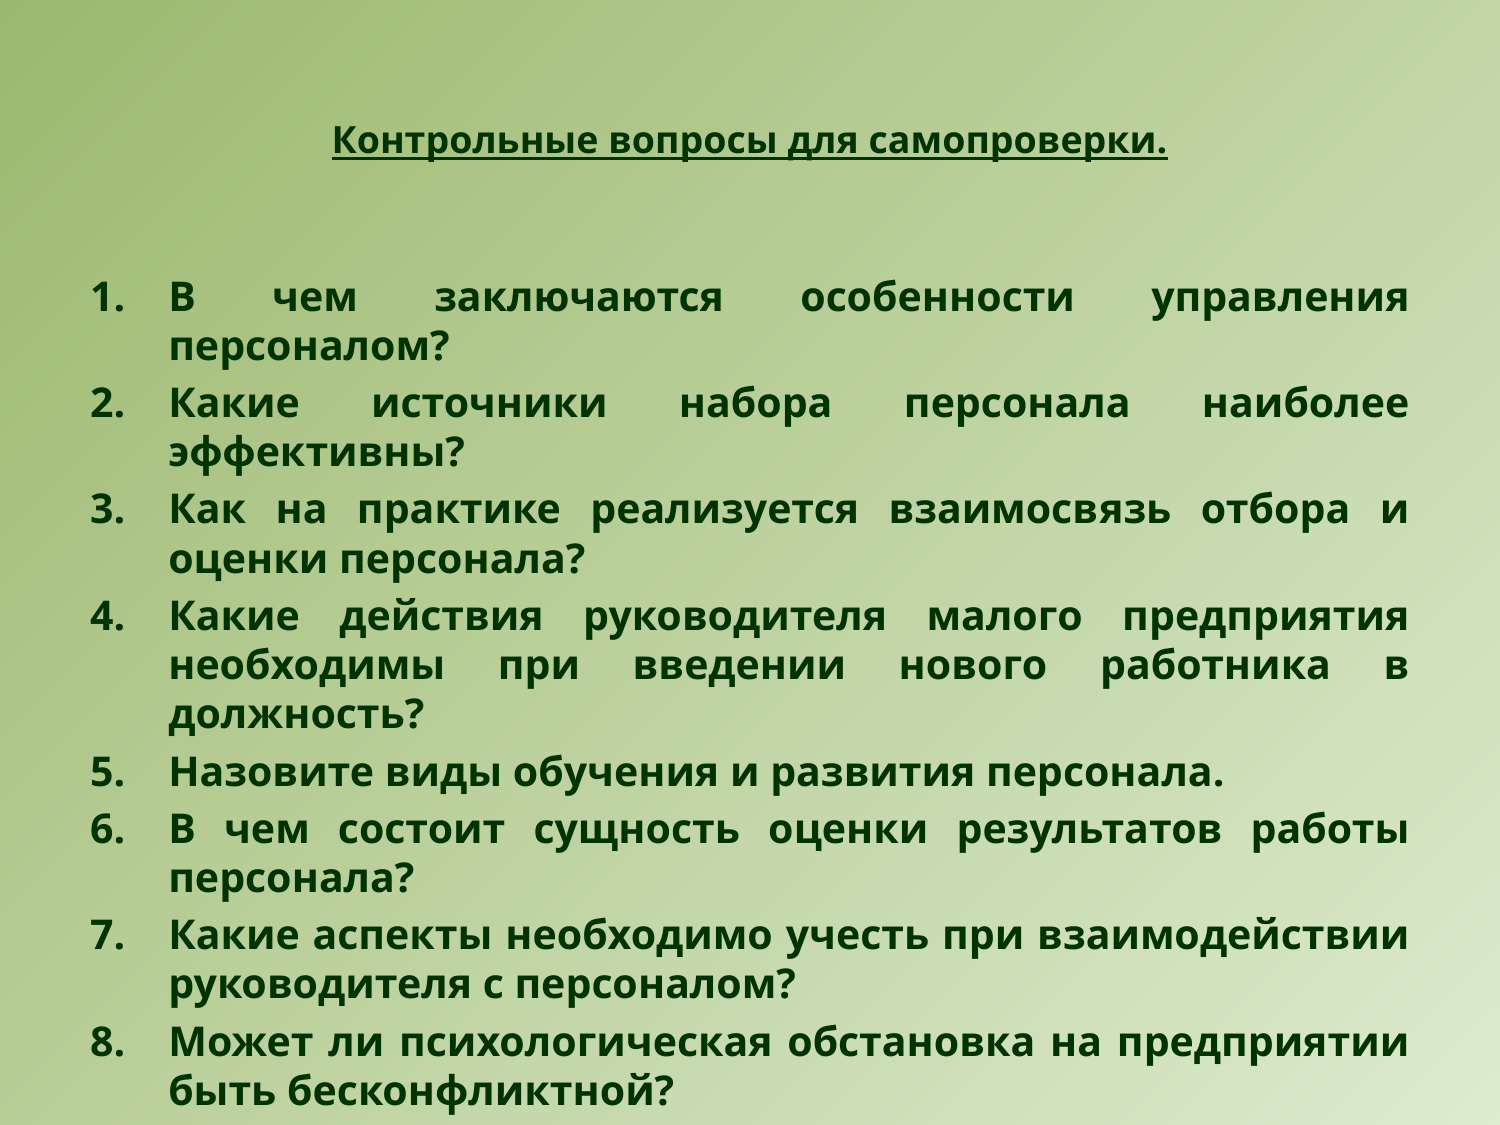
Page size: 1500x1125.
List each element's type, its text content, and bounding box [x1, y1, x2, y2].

list В чем заключаются особенности управления персоналом? Какие источники набора персонала наиболее эффективны? Как на практике реализуется взаимосвязь отбора и оценки персонала? Какие действия руководителя малого предприятия необходимы при введении нового работника в должность? Назовите виды обучения и развития персонала. В чем состоит сущность оценки результатов работы персонала? Какие аспекты необходимо учесть при взаимодействии руководителя с персоналом? Может ли психологическая обстановка на предприятии быть бесконфликтной? [75, 262, 1425, 1125]
title Контрольные вопросы для самопроверки. [75, 45, 1425, 233]
